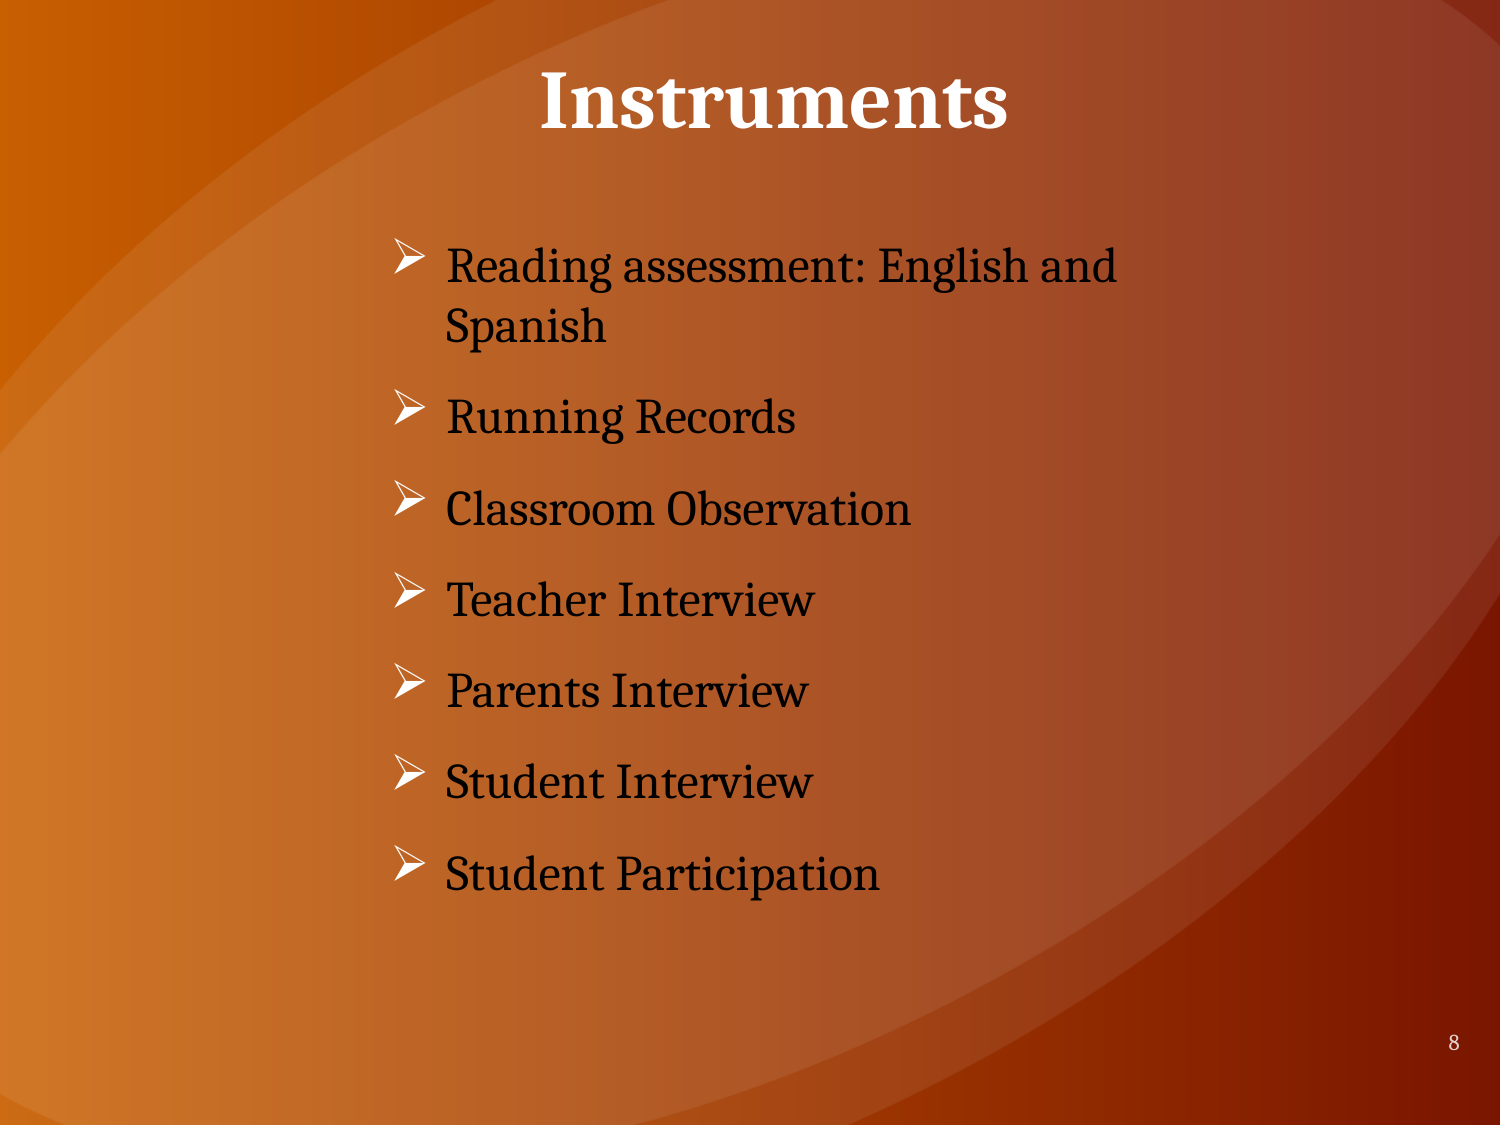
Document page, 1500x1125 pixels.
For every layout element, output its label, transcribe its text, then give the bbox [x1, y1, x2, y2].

picture [0, 0, 1500, 1125]
list Reading assessment: English and Spanish Running Records Classroom Observation Teacher Interview Parents Interview Student Interview Student Participation [375, 224, 1200, 925]
slide_number 8 [1387, 1025, 1475, 1063]
text_box Instruments [450, 37, 1100, 153]
